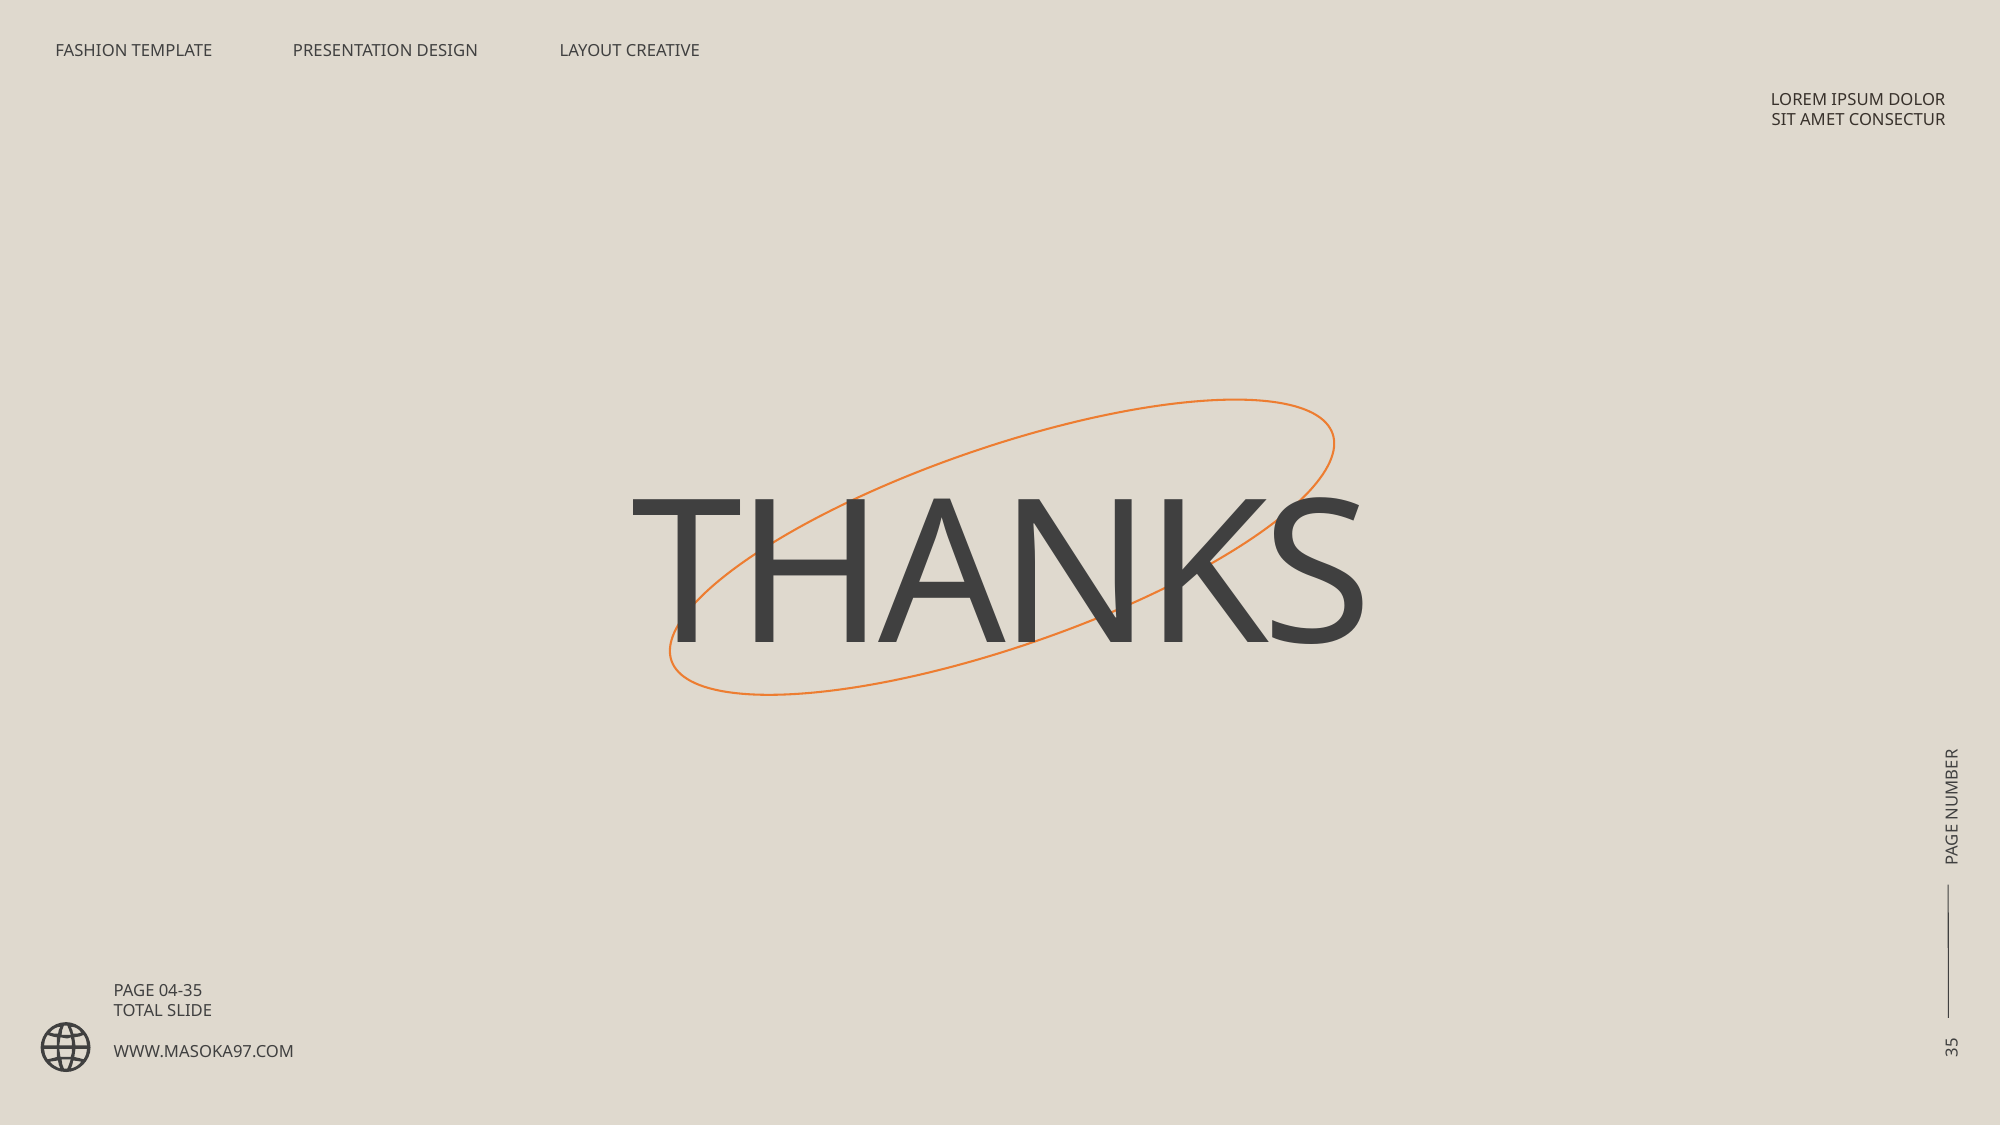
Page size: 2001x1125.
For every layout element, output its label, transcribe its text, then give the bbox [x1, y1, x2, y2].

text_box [40, 32, 770, 82]
text_box [712, 690, 845, 696]
text_box [1025, 398, 1334, 434]
text_box THANKS [491, 434, 1513, 690]
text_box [1763, 854, 2000, 912]
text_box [40, 972, 324, 1082]
text_box LOREM IPSUM DOLOR SIT AMET CONSECTUR [1734, 81, 1961, 136]
